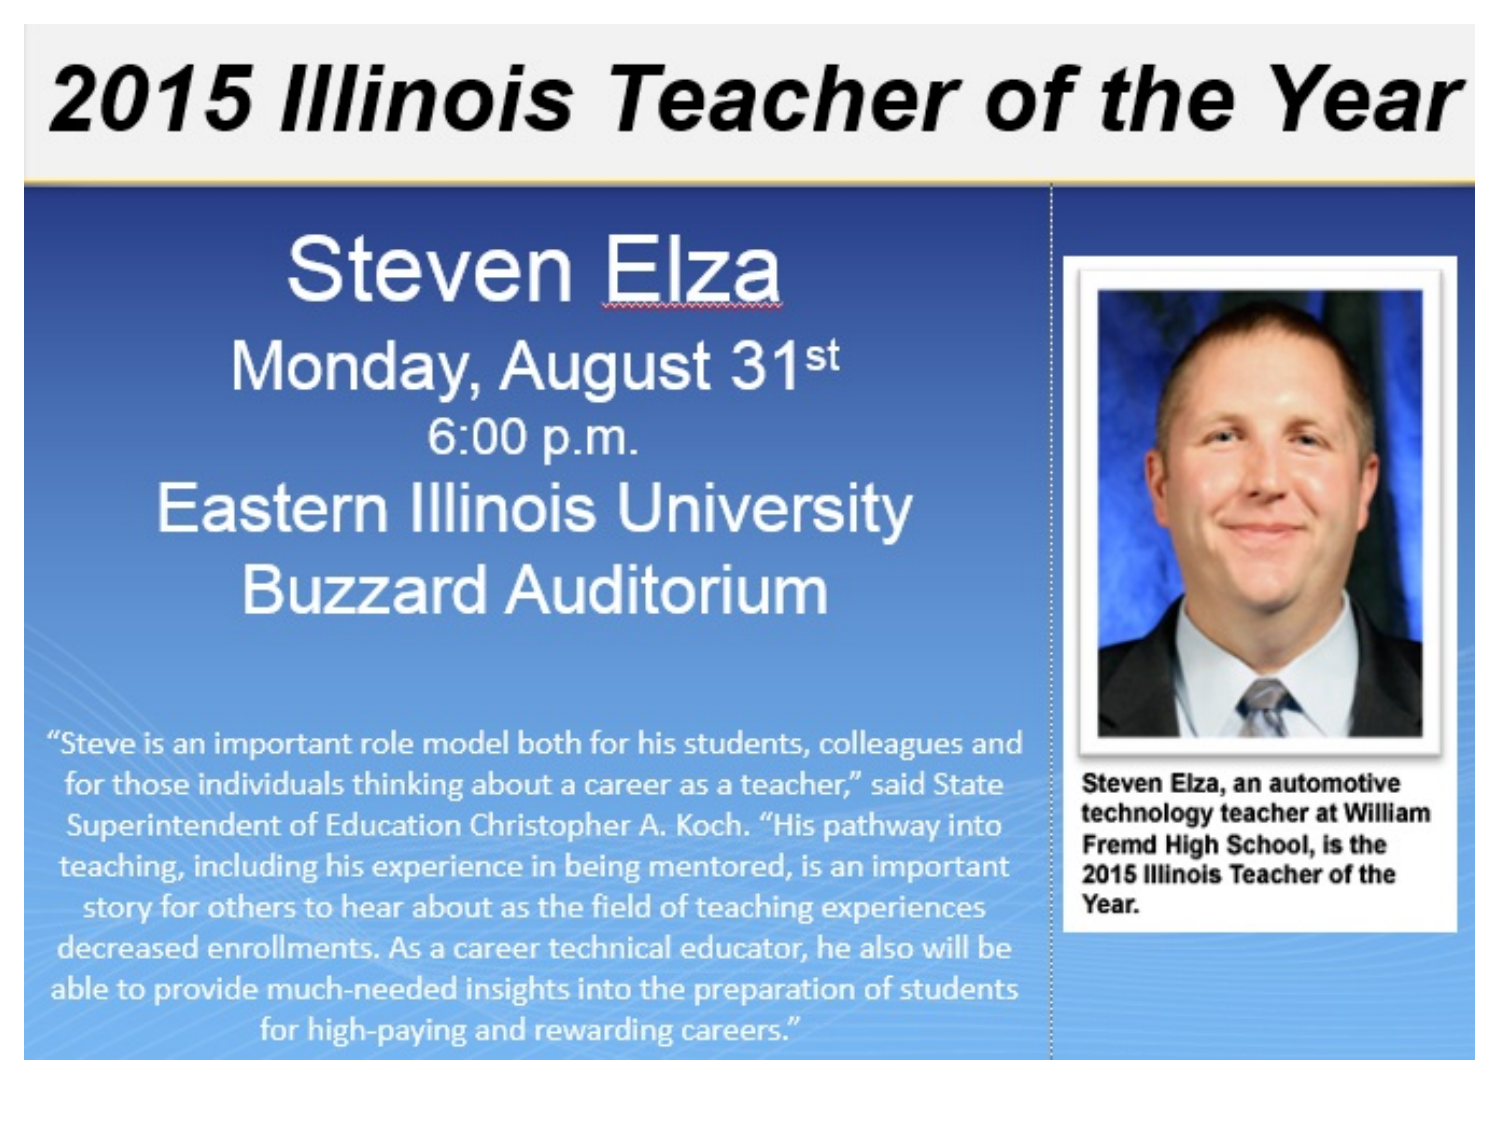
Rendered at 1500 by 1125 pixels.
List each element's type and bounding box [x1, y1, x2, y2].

picture [24, 24, 1476, 1060]
